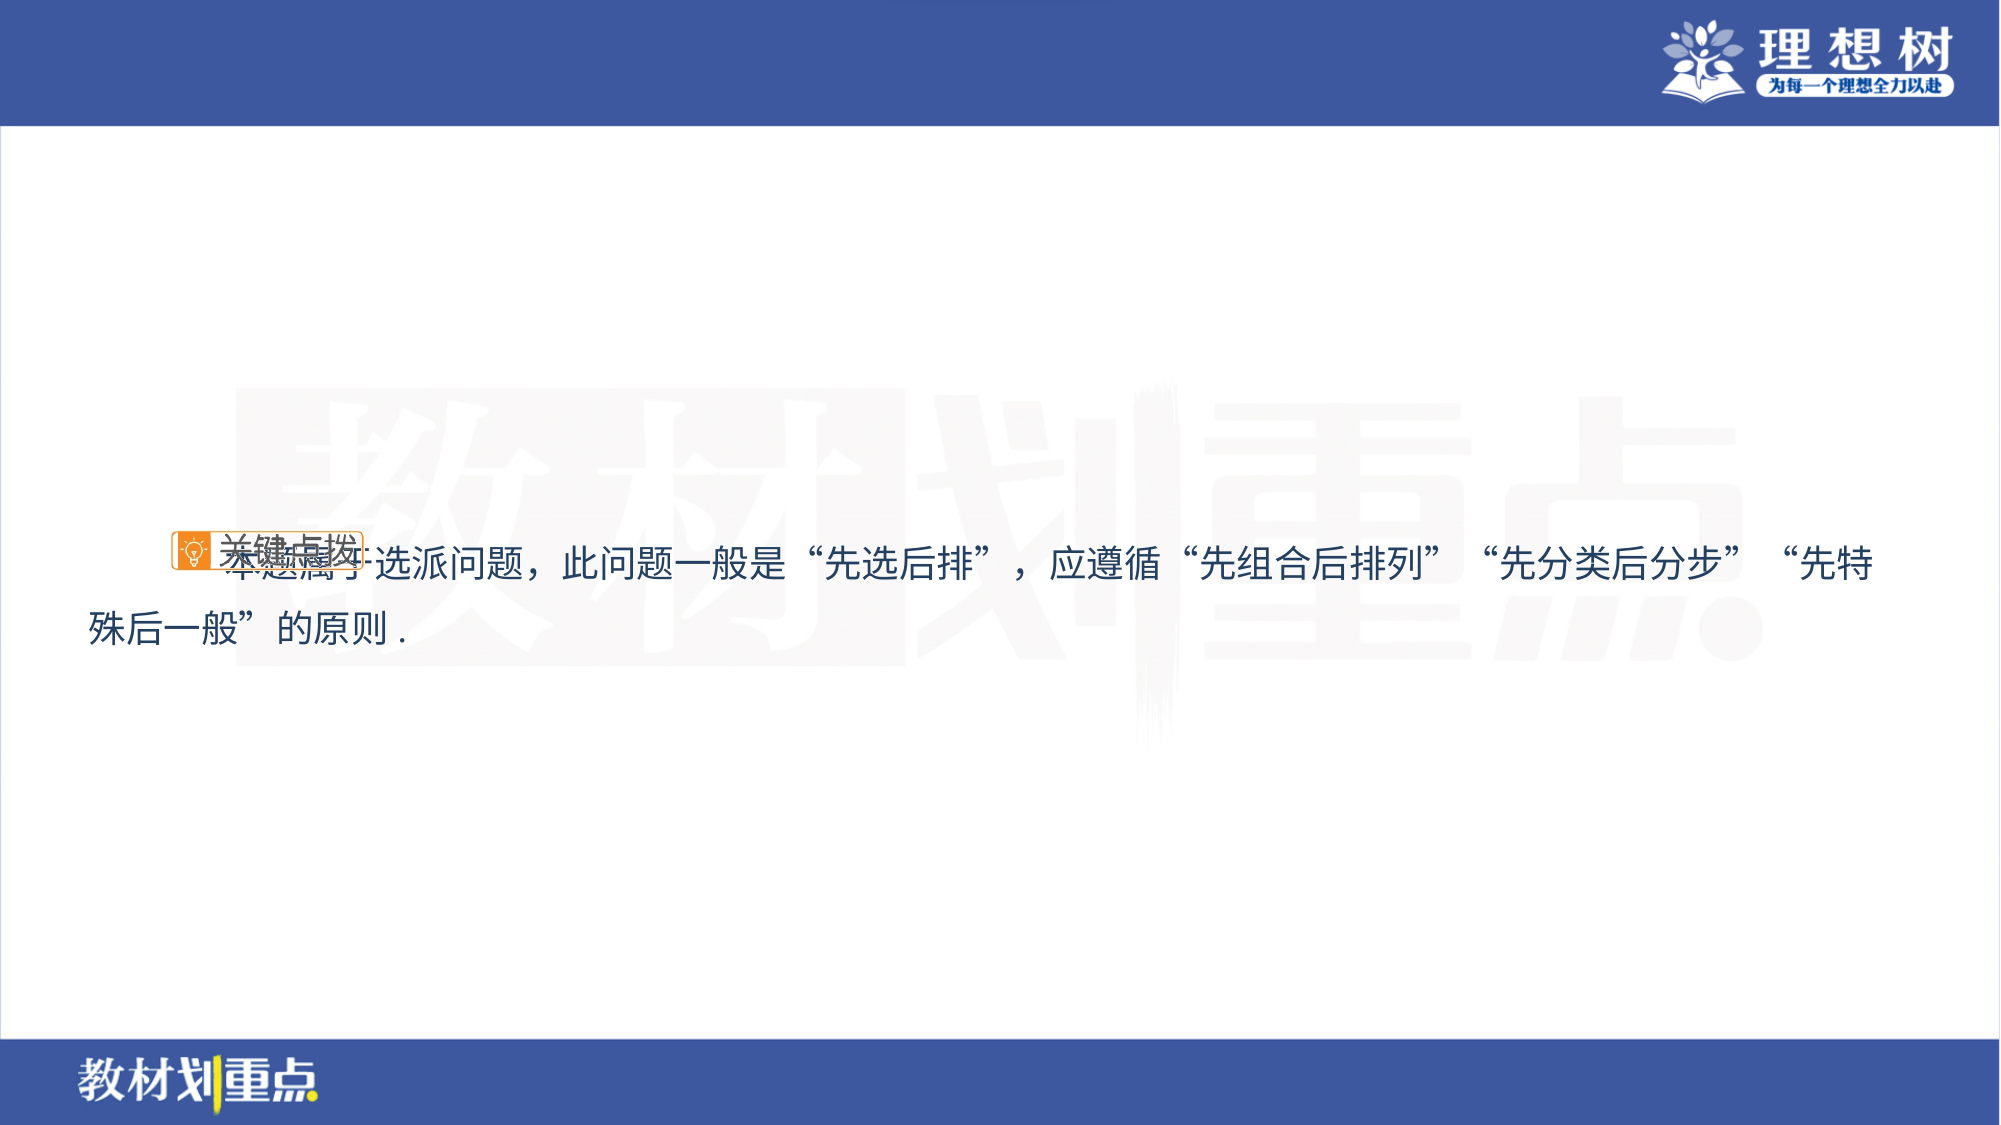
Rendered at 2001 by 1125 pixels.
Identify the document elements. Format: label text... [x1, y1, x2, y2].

picture [0, 0, 2000, 1125]
text_box 本题属于选派问题，此问题一般是“先选后排”，应遵循“先组合后排列”“先分类后分步”“先特 殊后一般”的原则. [88, 516, 1911, 644]
